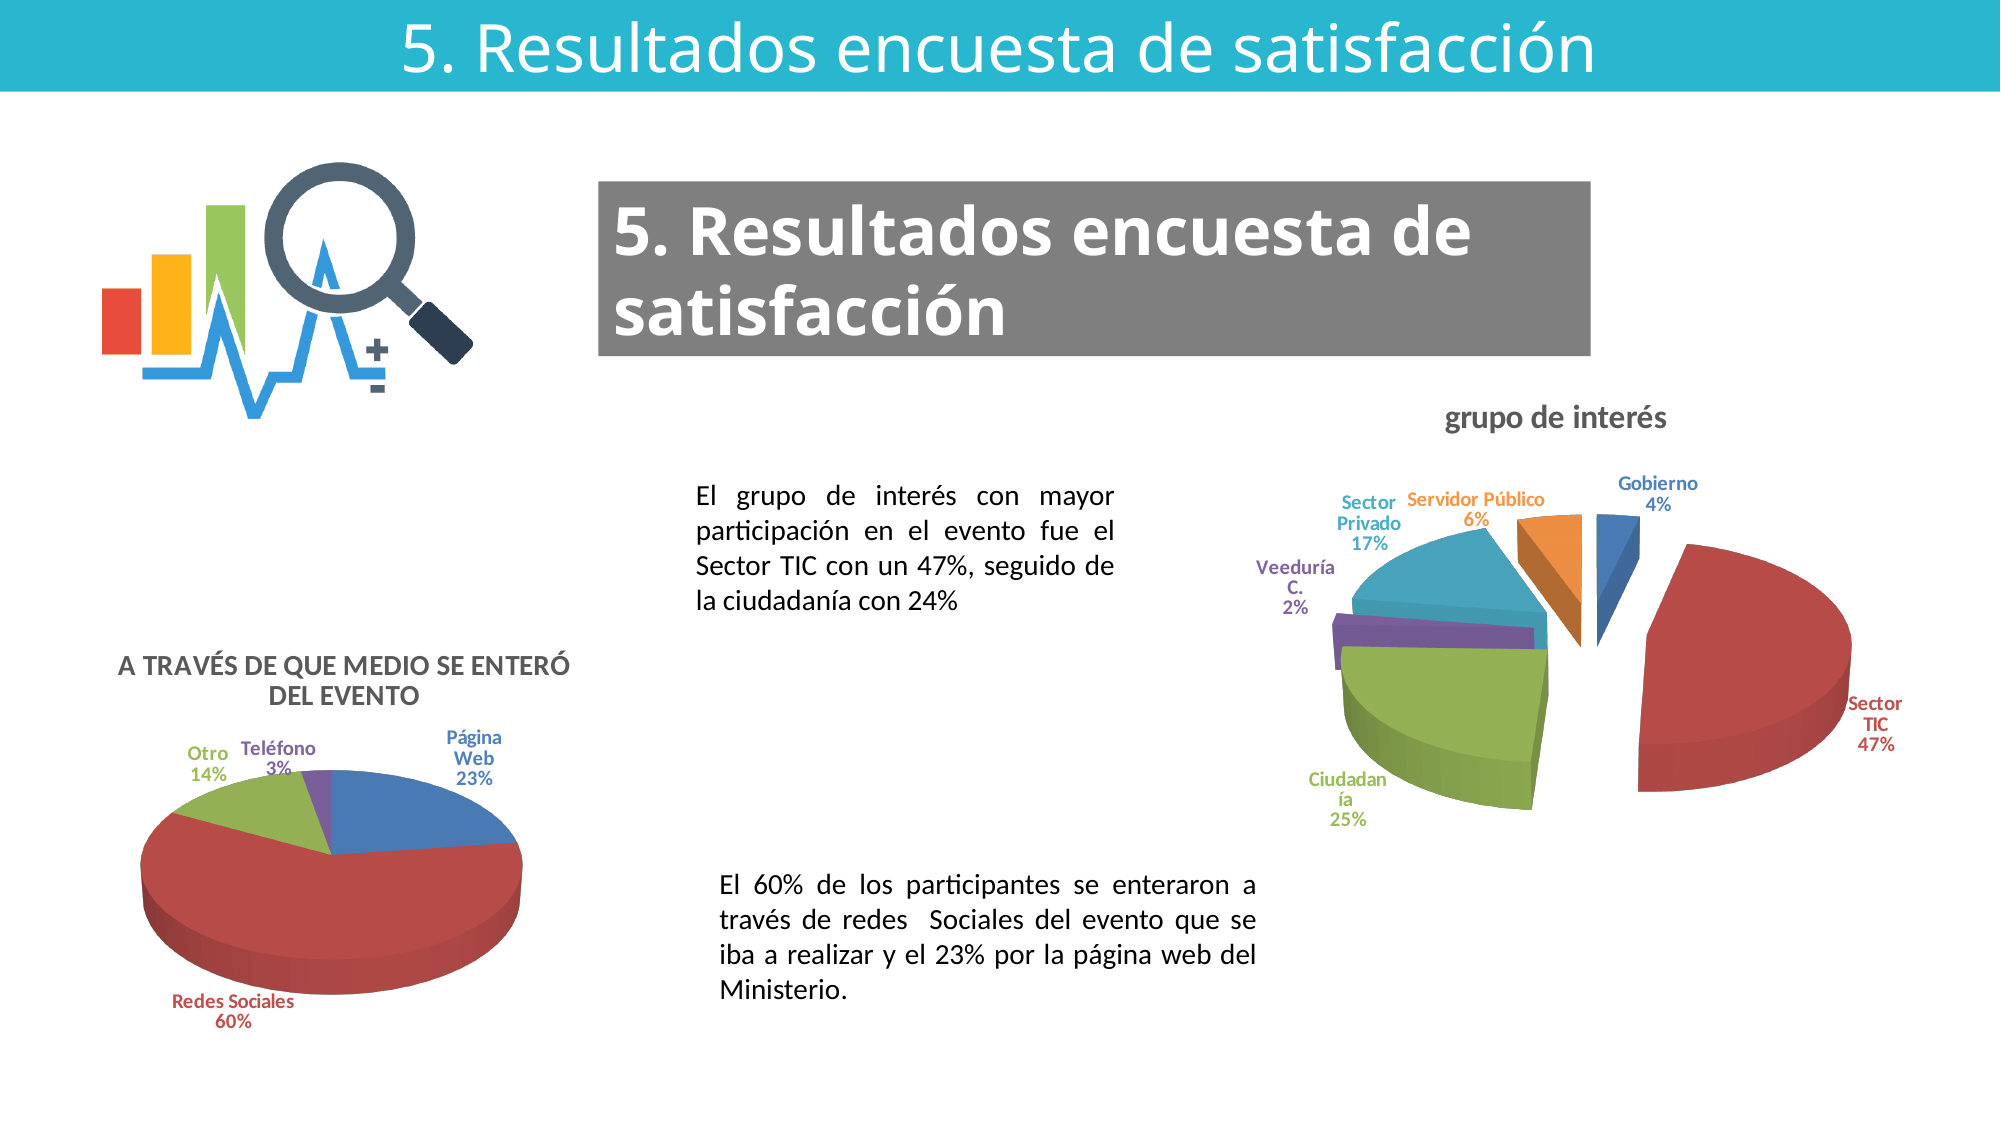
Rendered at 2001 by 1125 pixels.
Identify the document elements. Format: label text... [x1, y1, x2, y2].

text_box 5. Resultados encuesta de satisfacción [0, 0, 2000, 94]
text_box El 60% de los participantes se enteraron a través de redes Sociales del evento que se iba a realizar y el 23% por la página web del Ministerio. [704, 857, 1272, 1013]
chart [42, 628, 646, 1043]
text_box El grupo de interés con mayor participación en el evento fue el Sector TIC con un 47%, seguido de la ciudadanía con 24% [681, 469, 1130, 624]
chart [1235, 385, 1946, 866]
text_box 5. Resultados encuesta de satisfacción [598, 181, 1591, 357]
picture [101, 160, 473, 421]
